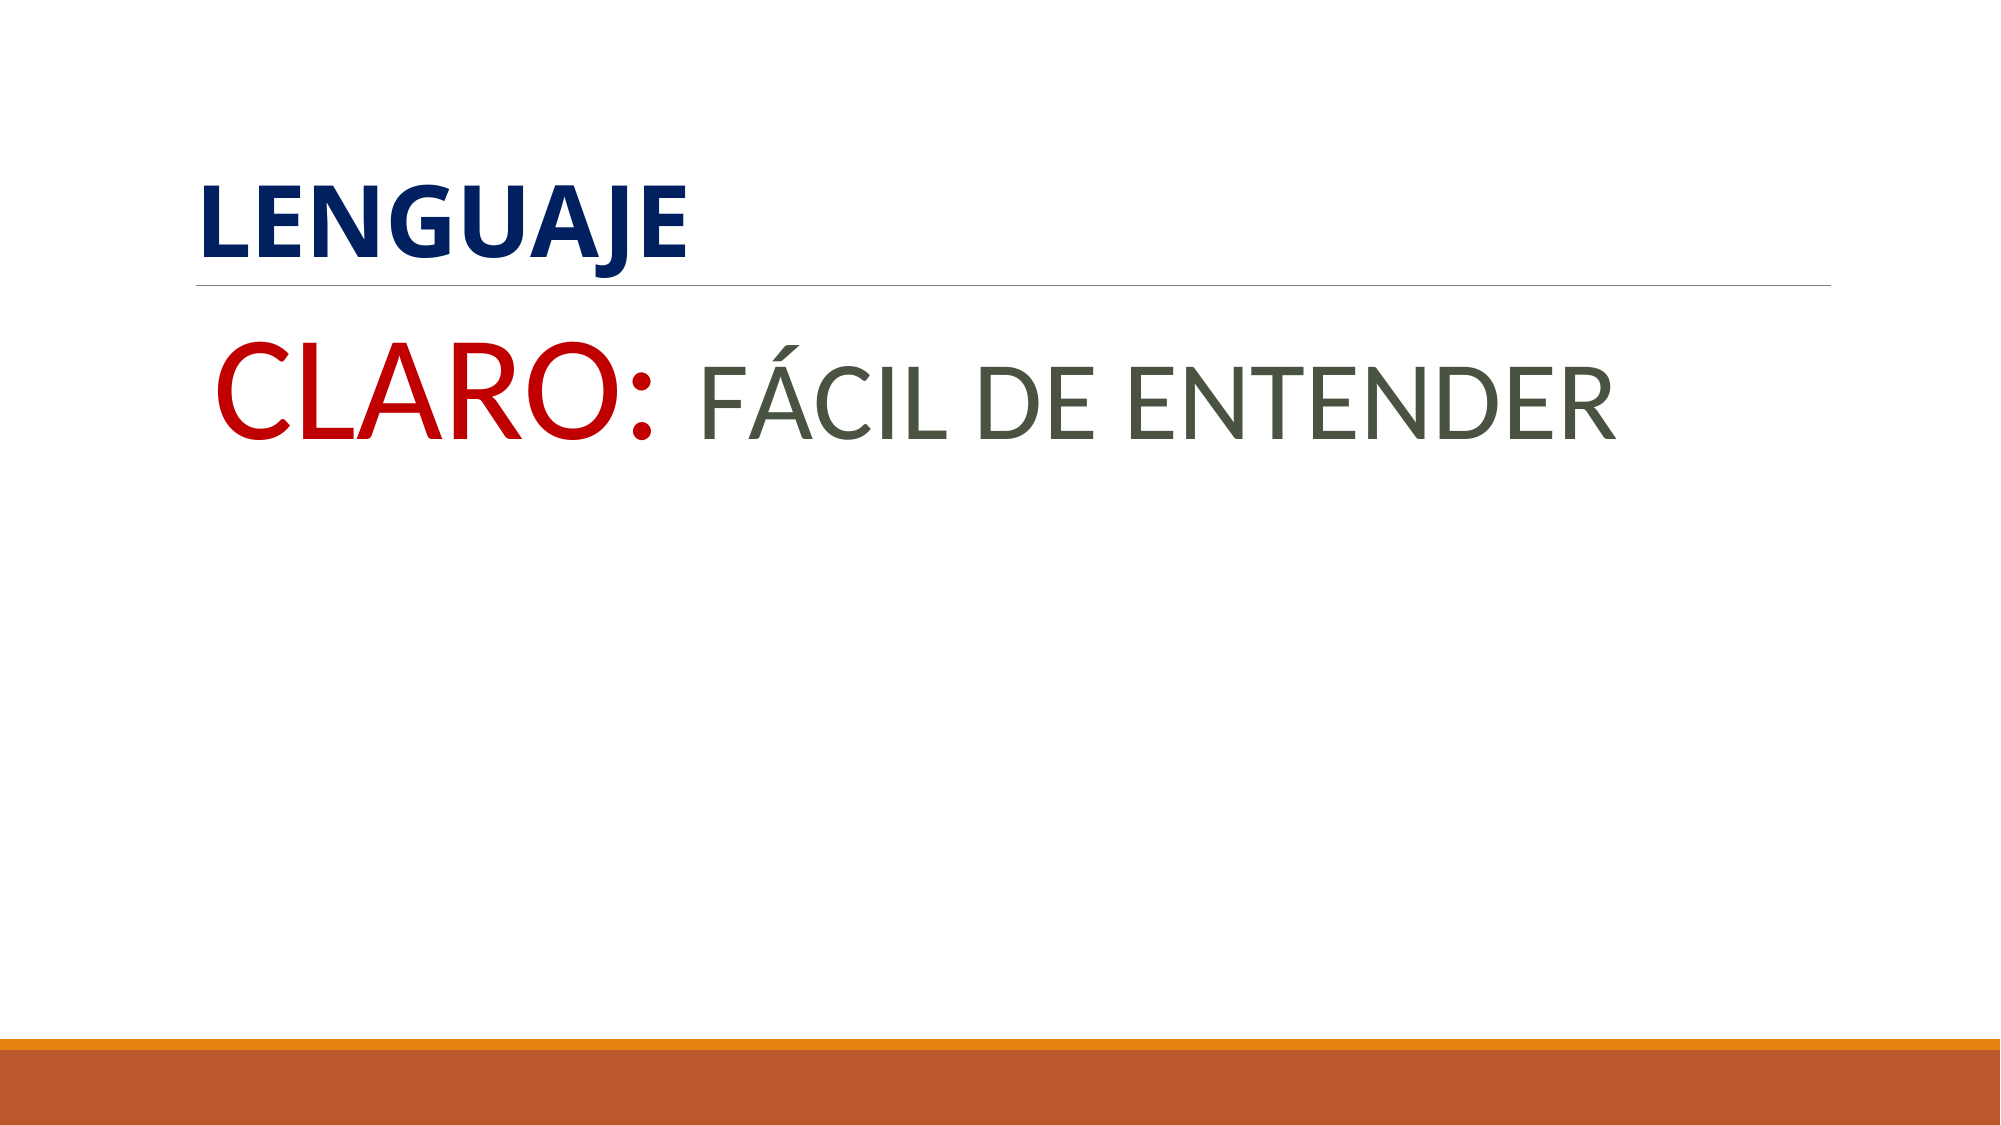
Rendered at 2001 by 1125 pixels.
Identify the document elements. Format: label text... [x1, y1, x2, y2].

list CLARO: FÁCIL DE ENTENDER [180, 302, 1830, 963]
title LENGUAJE [180, 47, 1830, 285]
